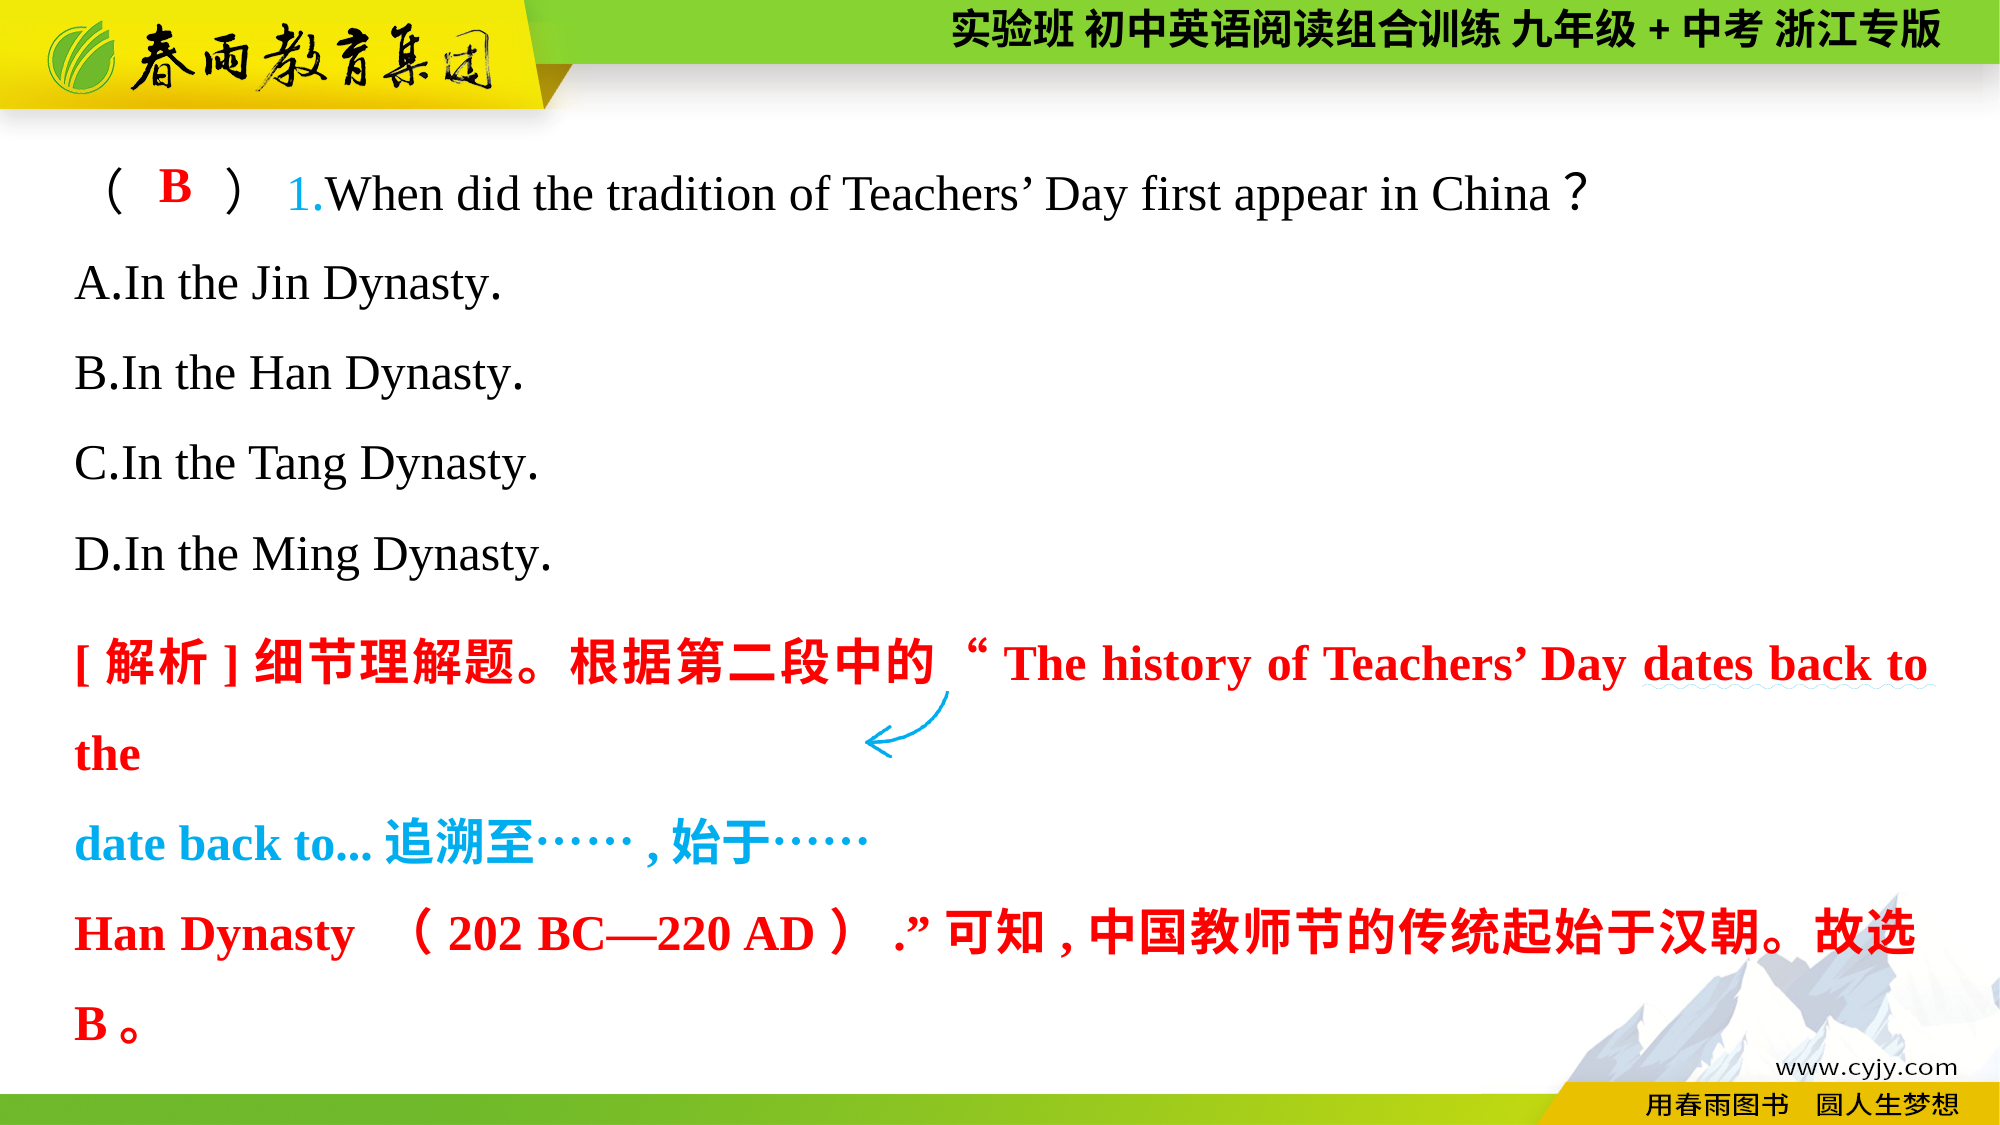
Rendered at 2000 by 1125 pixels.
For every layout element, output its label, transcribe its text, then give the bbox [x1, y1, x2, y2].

list （ ）1.When did the tradition of Teachers’ Day first appear in China？ A.In the Jin Dynasty. B.In the Han Dynasty. C.In the Tang Dynasty. D.In the Ming Dynasty. [59, 122, 1944, 592]
picture [0, 0, 2000, 1125]
text_box B [144, 144, 208, 220]
text_box [解析]细节理解题。根据第二段中的“The history of Teachers’ Day dates back to the date back to...追溯至……,始于…… Han Dynasty （202 BC—220 AD）.”可知,中国教师节的传统起始于汉朝。故选B。 [59, 593, 1944, 1059]
